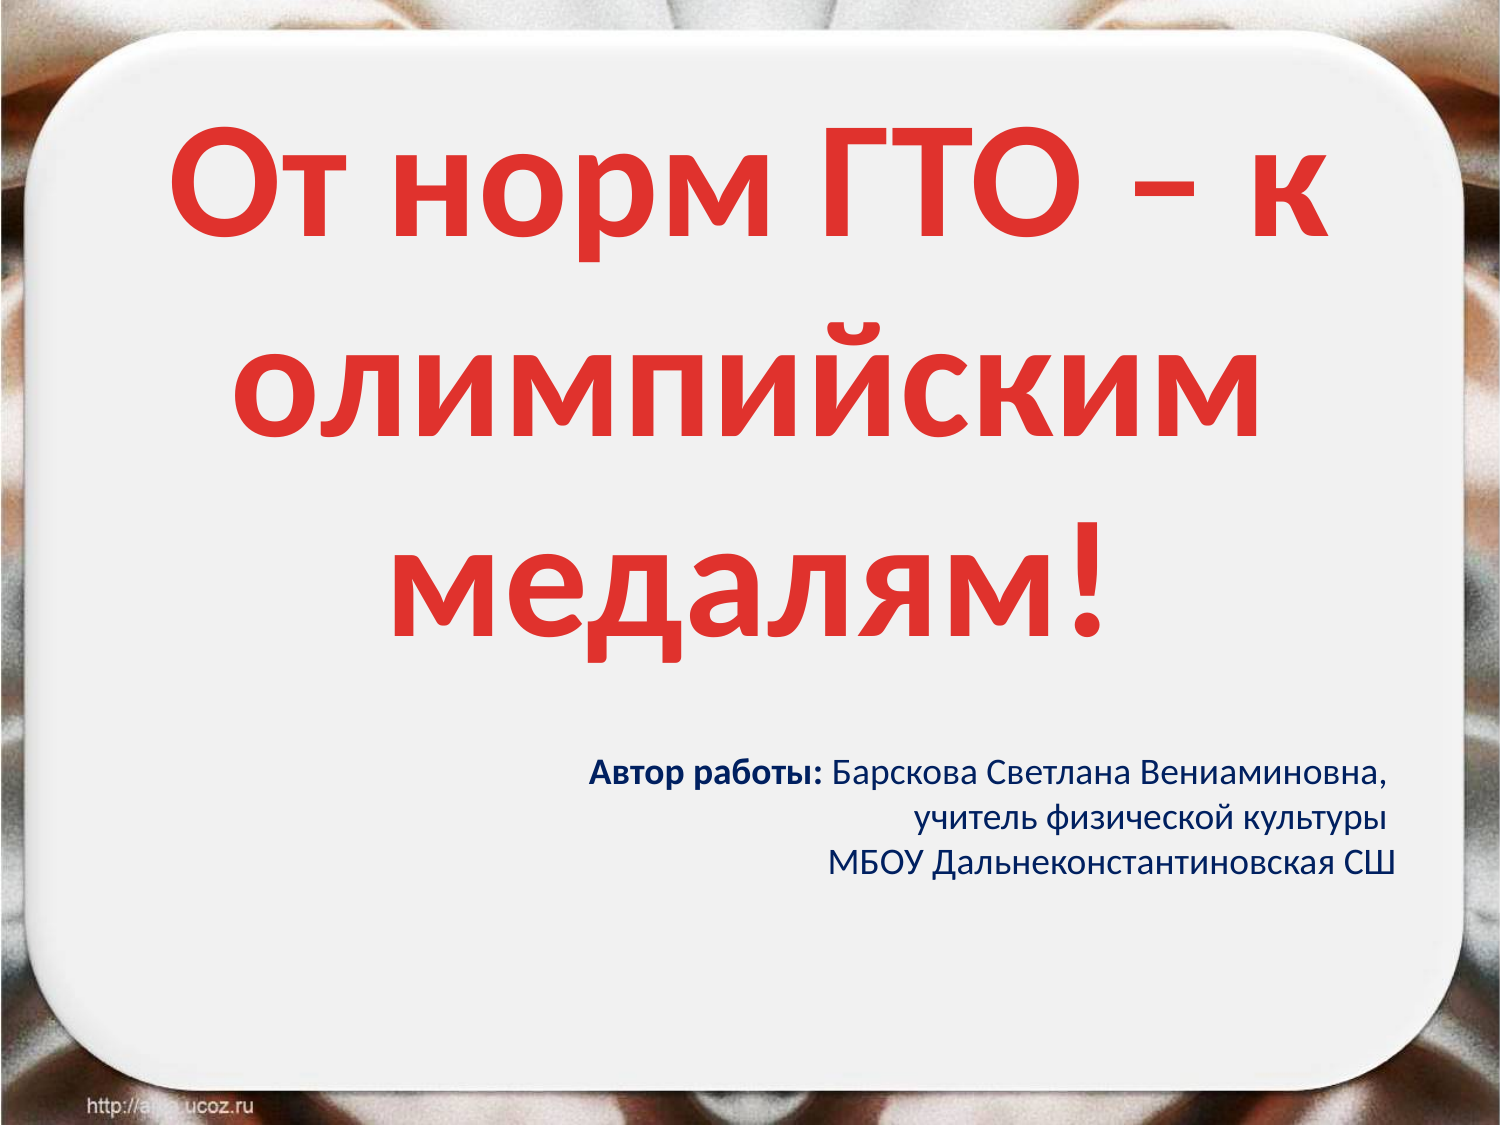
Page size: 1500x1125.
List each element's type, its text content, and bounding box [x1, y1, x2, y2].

title От норм ГТО – к олимпийским медалям! [112, 149, 1388, 591]
picture [0, 0, 1500, 1125]
text_box Автор работы: Барскова Светлана Вениаминовна, учитель физической культуры МБОУ Дальнеконстантиновская СШ [525, 739, 1412, 890]
